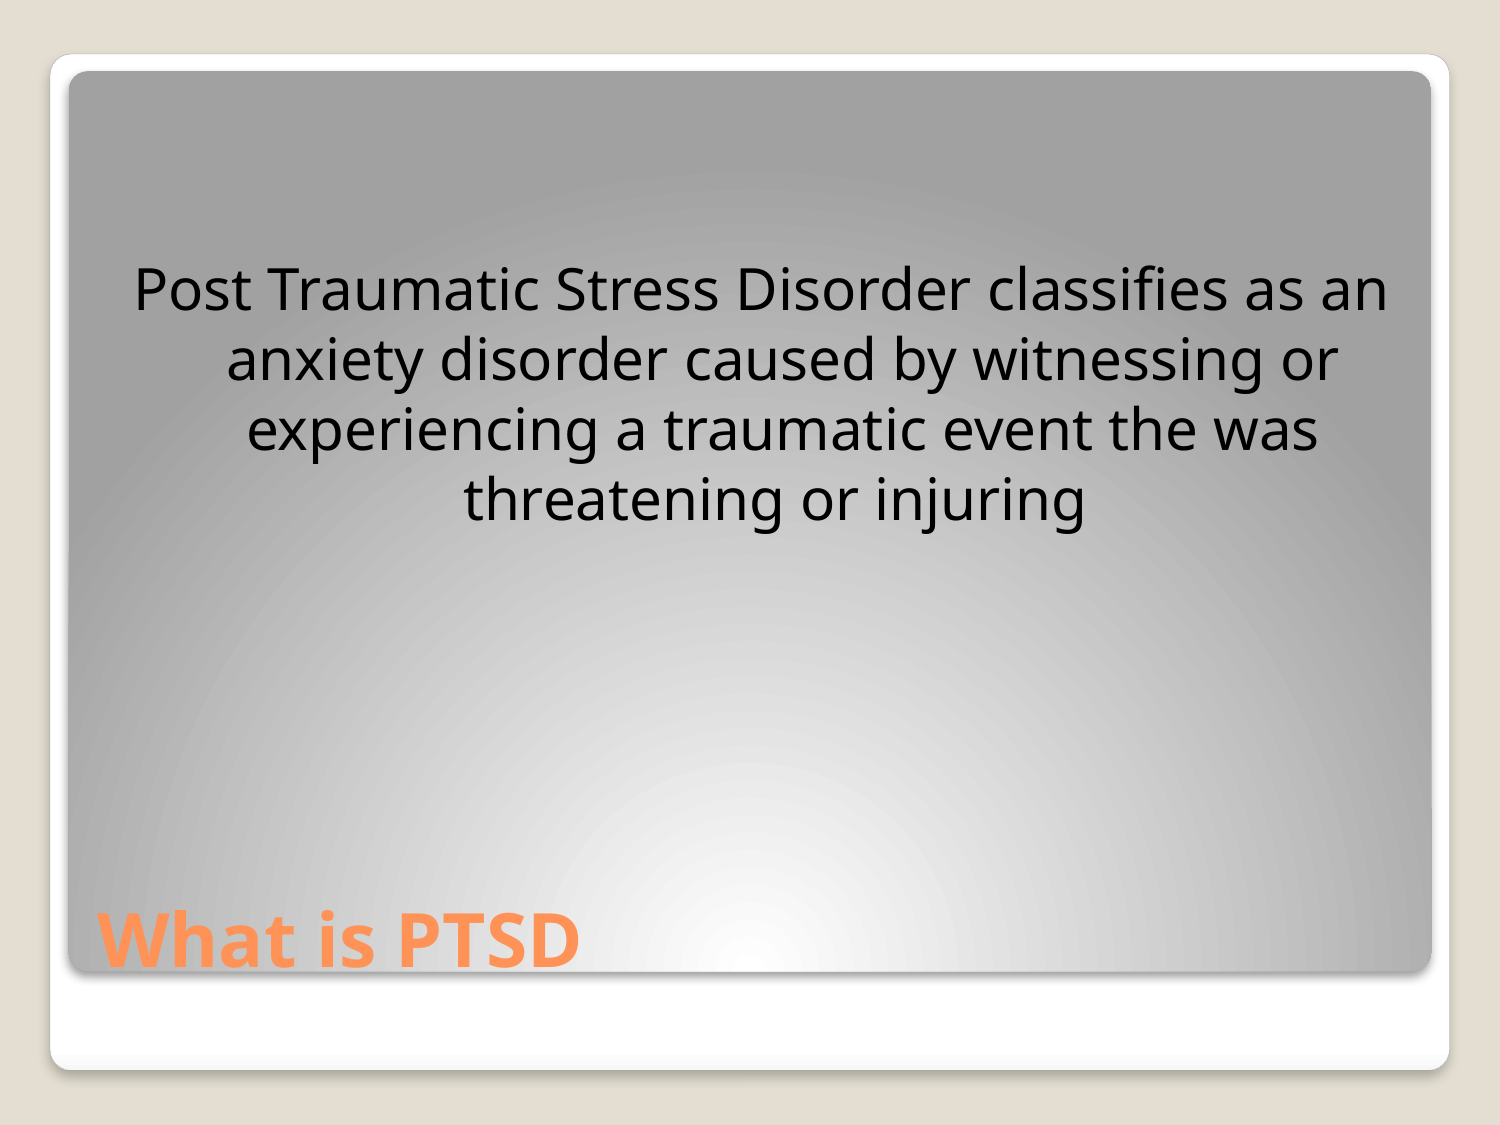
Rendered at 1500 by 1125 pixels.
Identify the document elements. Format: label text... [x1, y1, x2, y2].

list Post Traumatic Stress Disorder classifies as an anxiety disorder caused by witnessing or experiencing a traumatic event the was threatening or injuring [82, 86, 1425, 774]
title What is PTSD [82, 817, 1425, 990]
